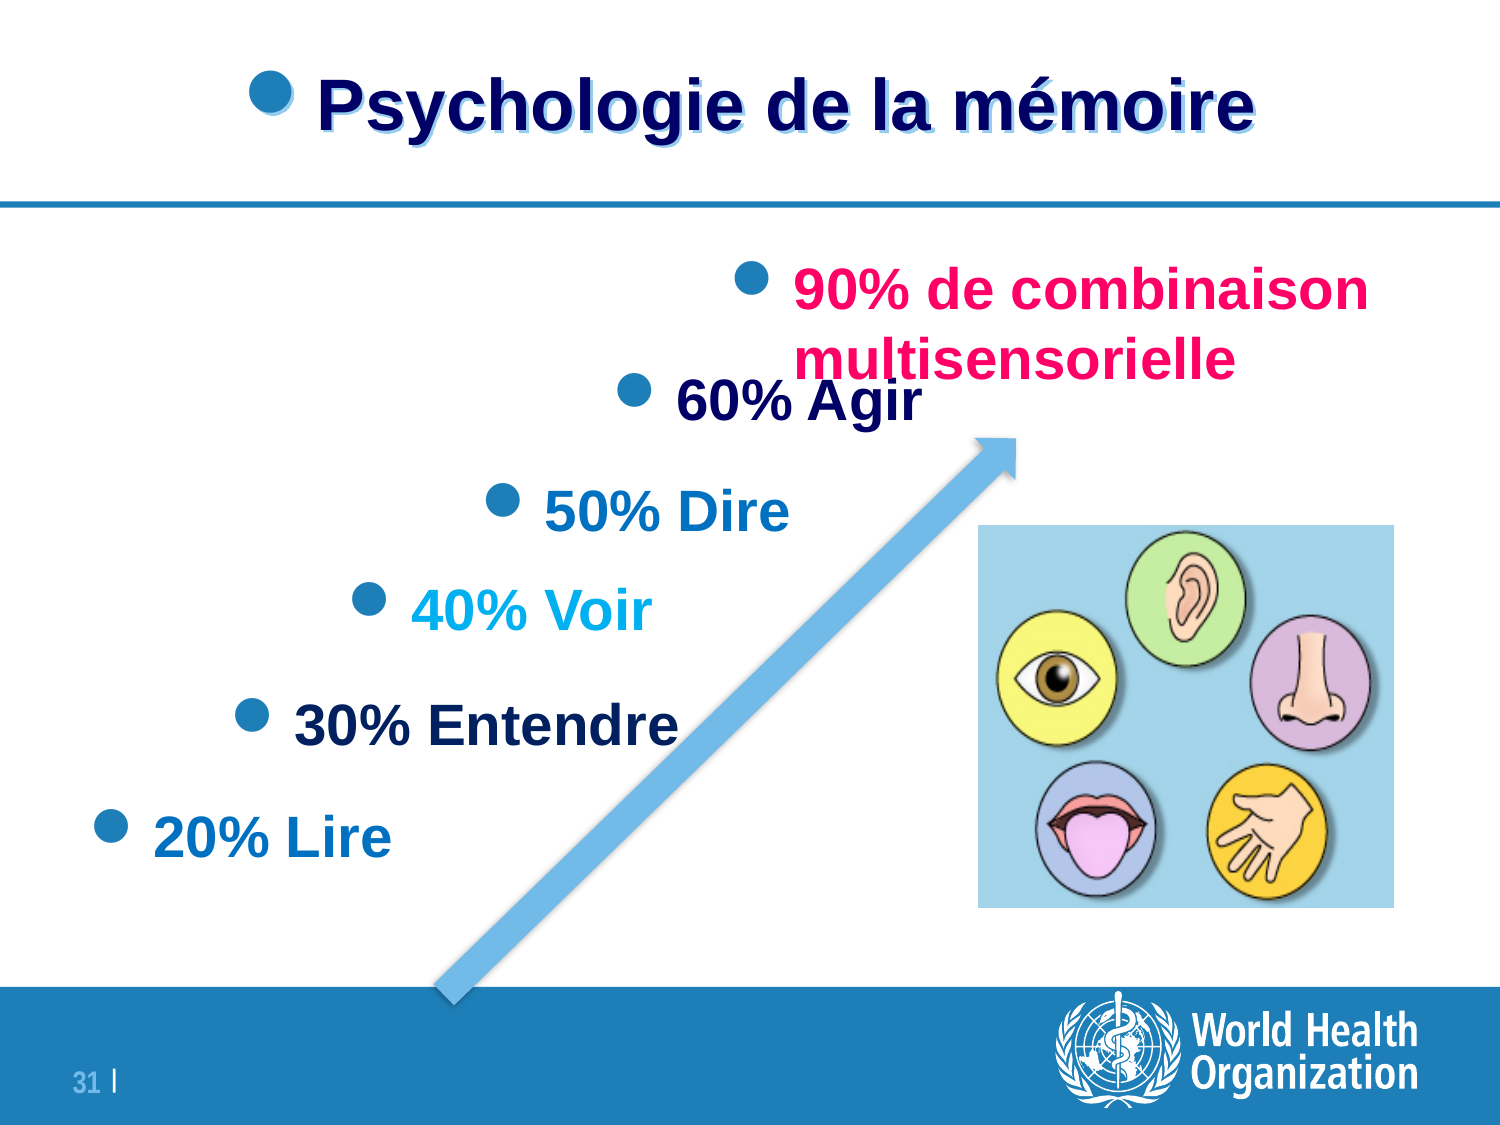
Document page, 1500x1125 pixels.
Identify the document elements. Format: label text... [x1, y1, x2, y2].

text_box 40% Voir [347, 572, 712, 643]
text_box Psychologie de la mémoire [0, 0, 1500, 204]
text_box 50% Dire [481, 473, 846, 544]
text_box [433, 437, 1017, 1006]
text_box 90% de combinaison multisensorielle [729, 251, 1500, 392]
text_box 20% Lire [89, 799, 454, 870]
picture [978, 525, 1394, 909]
text_box 30% Entendre [230, 687, 691, 758]
text_box 60% Agir [612, 362, 977, 433]
